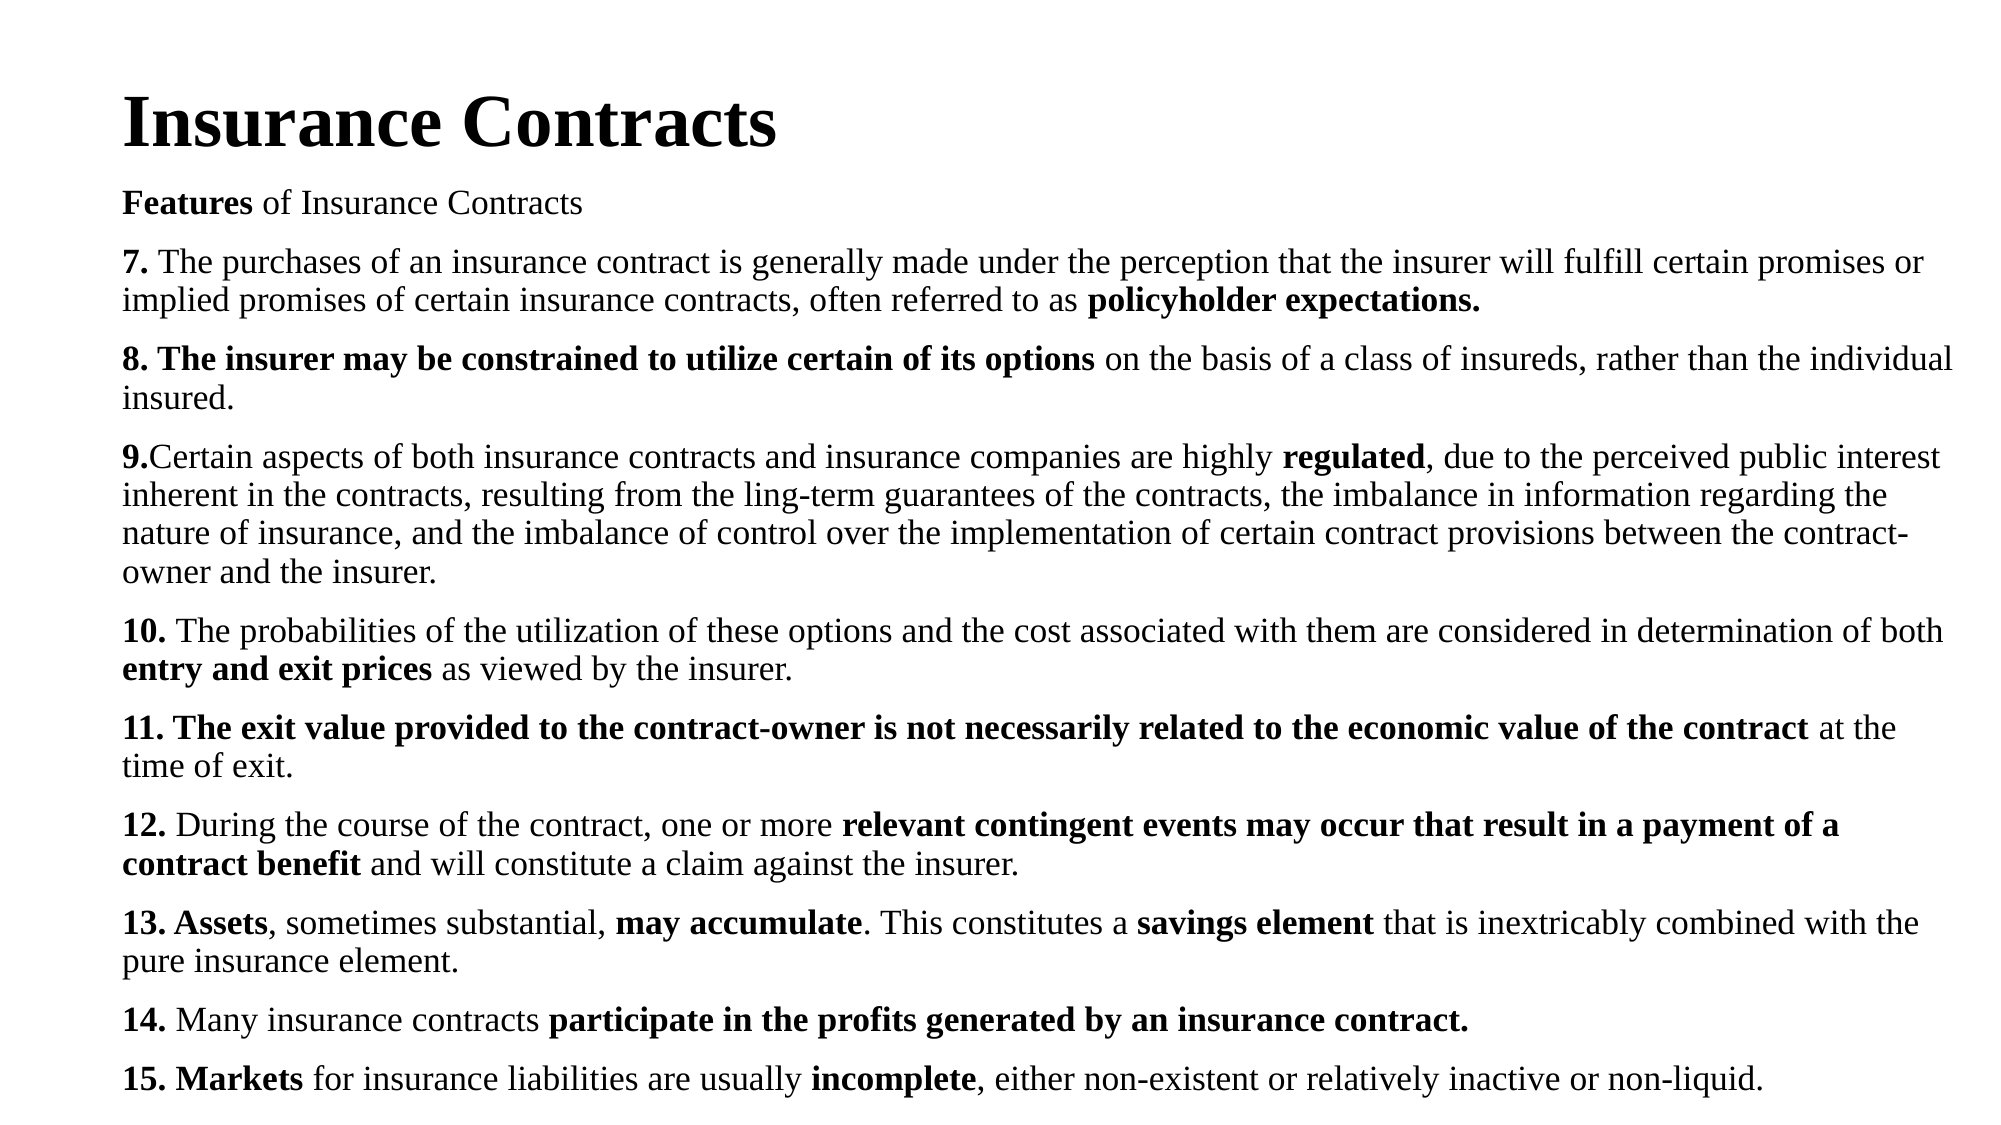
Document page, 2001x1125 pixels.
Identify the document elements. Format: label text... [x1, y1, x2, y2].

title Insurance Contracts [107, 67, 1908, 176]
list Features of Insurance Contracts 7. The purchases of an insurance contract is generally made under the perception that the insurer will fulfill certain promises or implied promises of certain insurance contracts, often referred to as policyholder expectations. 8. The insurer may be constrained to utilize certain of its options on the basis of a class of insureds, rather than the individual insured. 9.Certain aspects of both insurance contracts and insurance companies are highly regulated, due to the perceived public interest inherent in the contracts, resulting from the ling-term guarantees of the contracts, the imbalance in information regarding the nature of insurance, and the imbalance of control over the implementation of certain contract provisions between the contract-owner and the insurer. 10. The probabilities of the utilization of these options and the cost associated with them are considered in determination of both entry and exit prices as viewed by the insurer. 11. The exit value provided to the contract-owner is not necessarily related to the economic value of the contract at the time of exit. 12. During the course of the contract, one or more relevant contingent events may occur that result in a payment of a contract benefit and will constitute a claim against the insurer. 13. Assets, sometimes substantial, may accumulate. This constitutes a savings element that is inextricably combined with the pure insurance element. 14. Many insurance contracts participate in the profits generated by an insurance contract. 15. Markets for insurance liabilities are usually incomplete, either non-existent or relatively inactive or non-liquid. [107, 176, 1971, 1029]
